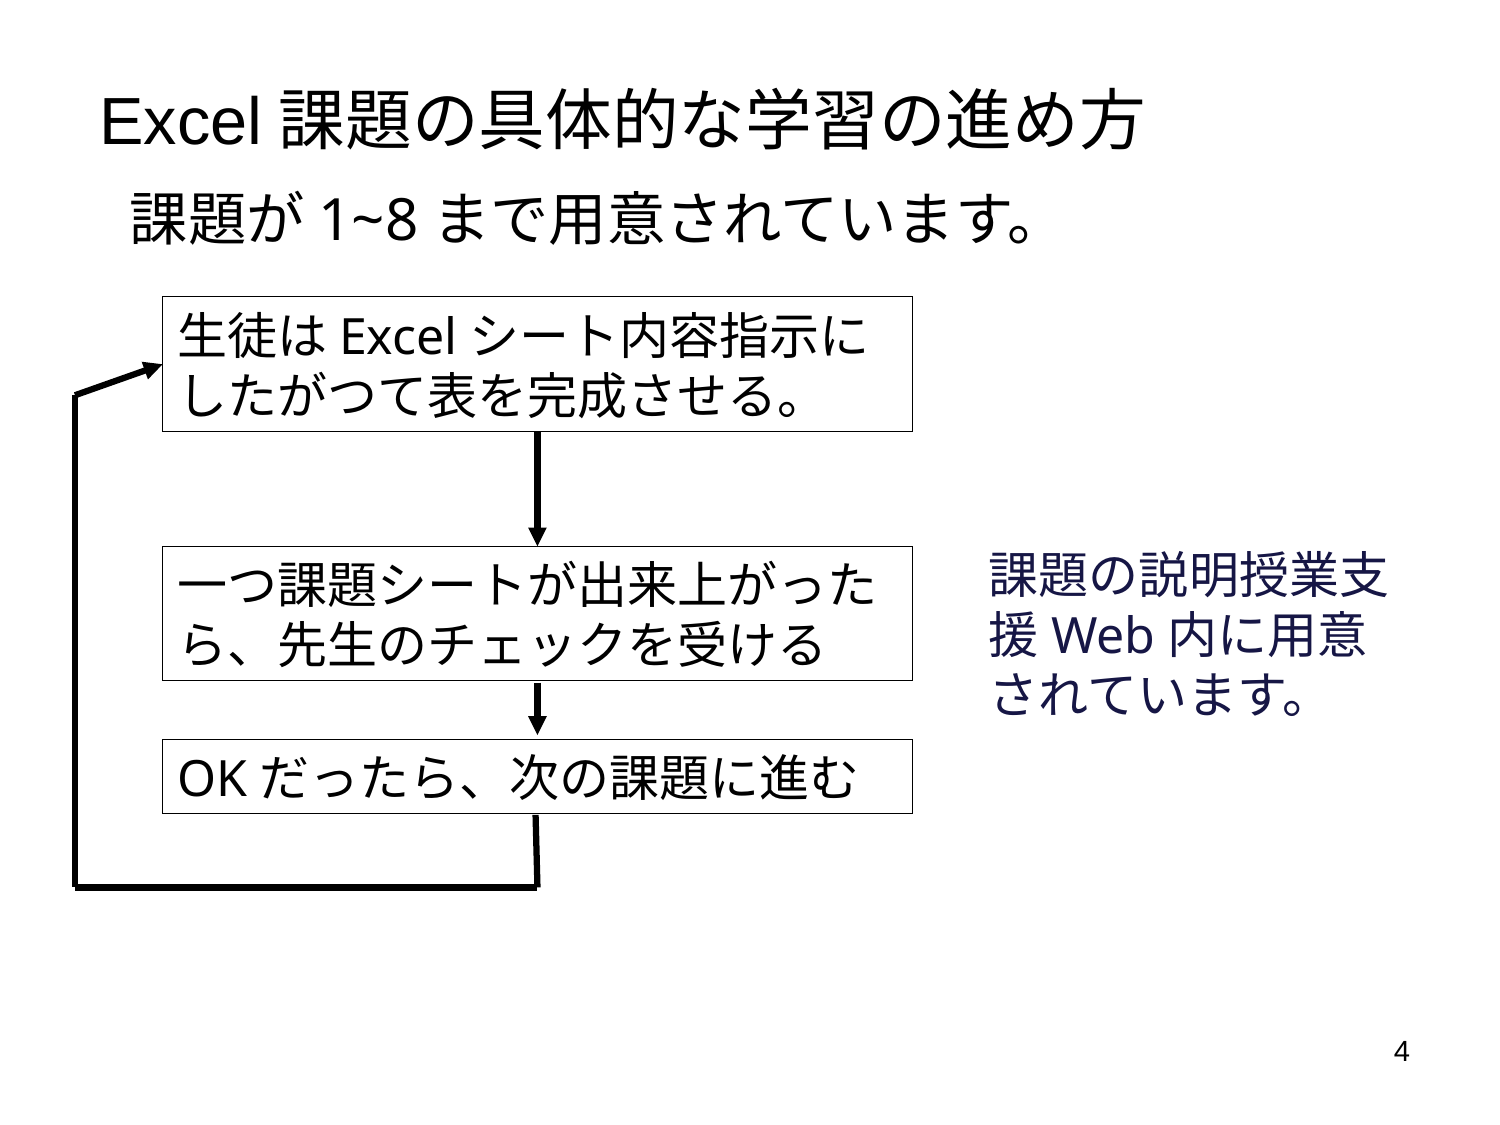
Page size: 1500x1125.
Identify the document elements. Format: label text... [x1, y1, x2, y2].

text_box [74, 365, 163, 396]
text_box 課題が1~8まで用意されています。 [115, 174, 1366, 260]
title Excel課題の具体的な学習の進め方 [84, 64, 1500, 166]
text_box OKだったら、次の課題に進む [162, 739, 913, 814]
text_box 一つ課題シートが出来上がったら、先生のチェックを受ける [162, 546, 913, 681]
slide_number 4 [1074, 1024, 1425, 1103]
text_box 生徒はExcelシート内容指示にしたがつて表を完成させる。 [162, 296, 913, 432]
text_box 課題の説明授業支援Web内に用意されています。 [974, 536, 1425, 732]
